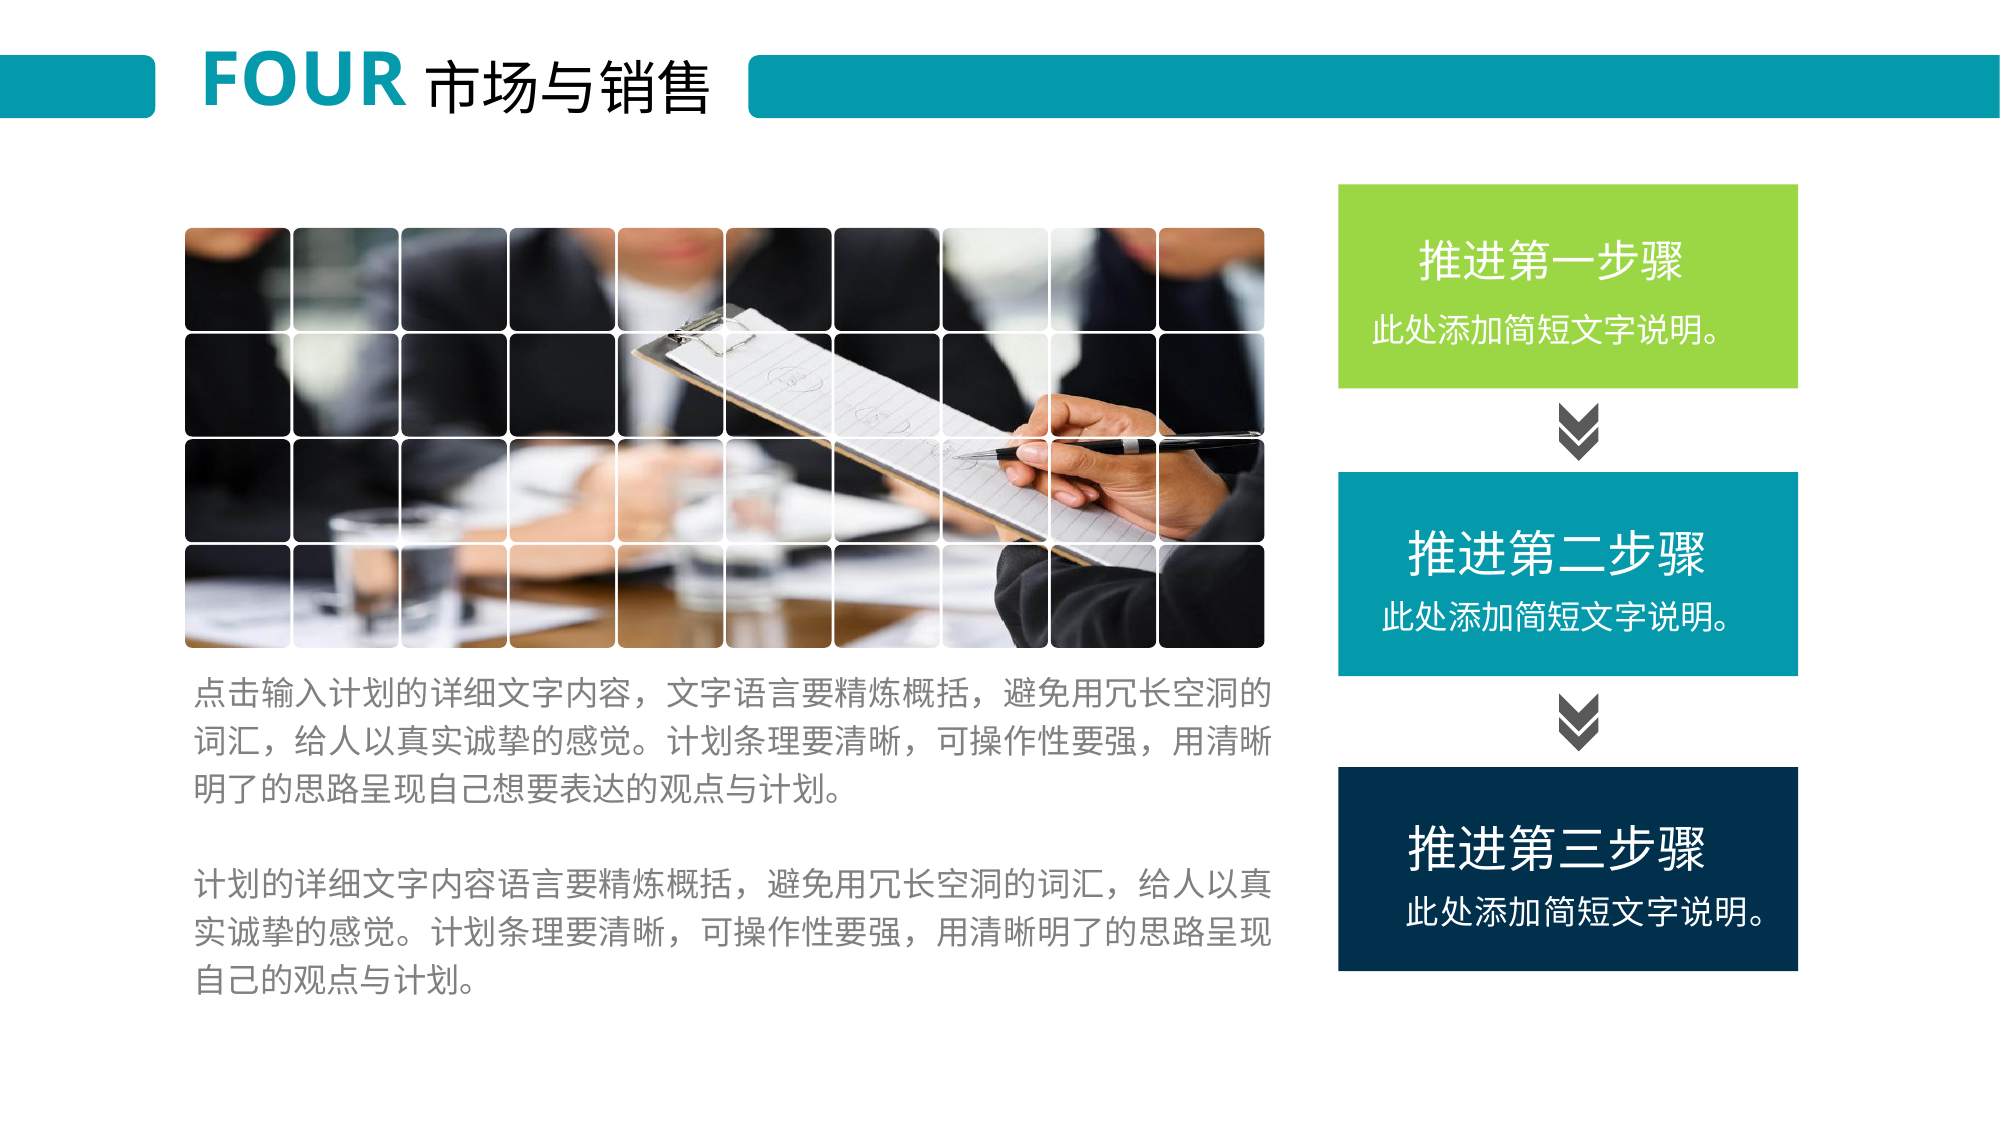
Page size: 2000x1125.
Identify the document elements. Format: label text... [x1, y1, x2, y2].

text_box [726, 227, 832, 331]
text_box [617, 227, 724, 331]
text_box [834, 544, 940, 648]
text_box [1050, 544, 1157, 648]
text_box [834, 333, 940, 437]
text_box [1043, 55, 2000, 119]
text_box [726, 544, 832, 648]
text_box [617, 333, 724, 437]
text_box [185, 333, 291, 437]
text_box [0, 55, 156, 119]
text_box [1159, 333, 1265, 437]
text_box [1338, 184, 1799, 389]
text_box [834, 439, 940, 543]
text_box [726, 333, 832, 437]
text_box [942, 333, 1048, 437]
text_box [293, 439, 399, 543]
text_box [1547, 692, 1610, 734]
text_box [184, 23, 1039, 130]
text_box [401, 544, 507, 648]
text_box [509, 227, 616, 331]
text_box [401, 227, 507, 331]
text_box [293, 544, 399, 648]
text_box [1159, 439, 1265, 543]
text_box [1338, 766, 1799, 972]
text_box [726, 439, 832, 543]
text_box [942, 439, 1048, 543]
text_box [401, 333, 507, 437]
text_box [617, 544, 724, 648]
text_box [509, 544, 616, 648]
text_box 点击输入计划的详细文字内容，文字语言要精炼概括，避免用冗长空洞的词汇，给人以真实诚挚的感觉。计划条理要清晰，可操作性要强，用清晰明了的思路呈现自己想要表达的观点与计划。 计划的详细文字内容语言要精炼概括，避免用冗长空洞的词汇，给人以真实诚挚的感觉。计划条理要清晰，可操作性要强，用清晰明了的思路呈现自己的观点与计划。 [173, 653, 1293, 1010]
text_box [509, 439, 616, 543]
text_box [401, 439, 507, 543]
text_box [1159, 544, 1265, 648]
text_box [293, 227, 399, 331]
text_box [185, 544, 291, 648]
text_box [1338, 471, 1799, 677]
text_box [1159, 227, 1265, 331]
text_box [1547, 401, 1610, 443]
text_box [942, 227, 1048, 331]
text_box [185, 439, 291, 543]
text_box [1050, 439, 1157, 543]
text_box [834, 227, 940, 331]
text_box [293, 333, 399, 437]
text_box [185, 227, 291, 331]
text_box [617, 439, 724, 543]
text_box [1050, 333, 1157, 437]
text_box [509, 333, 616, 437]
text_box [1050, 227, 1157, 331]
text_box [942, 544, 1048, 648]
